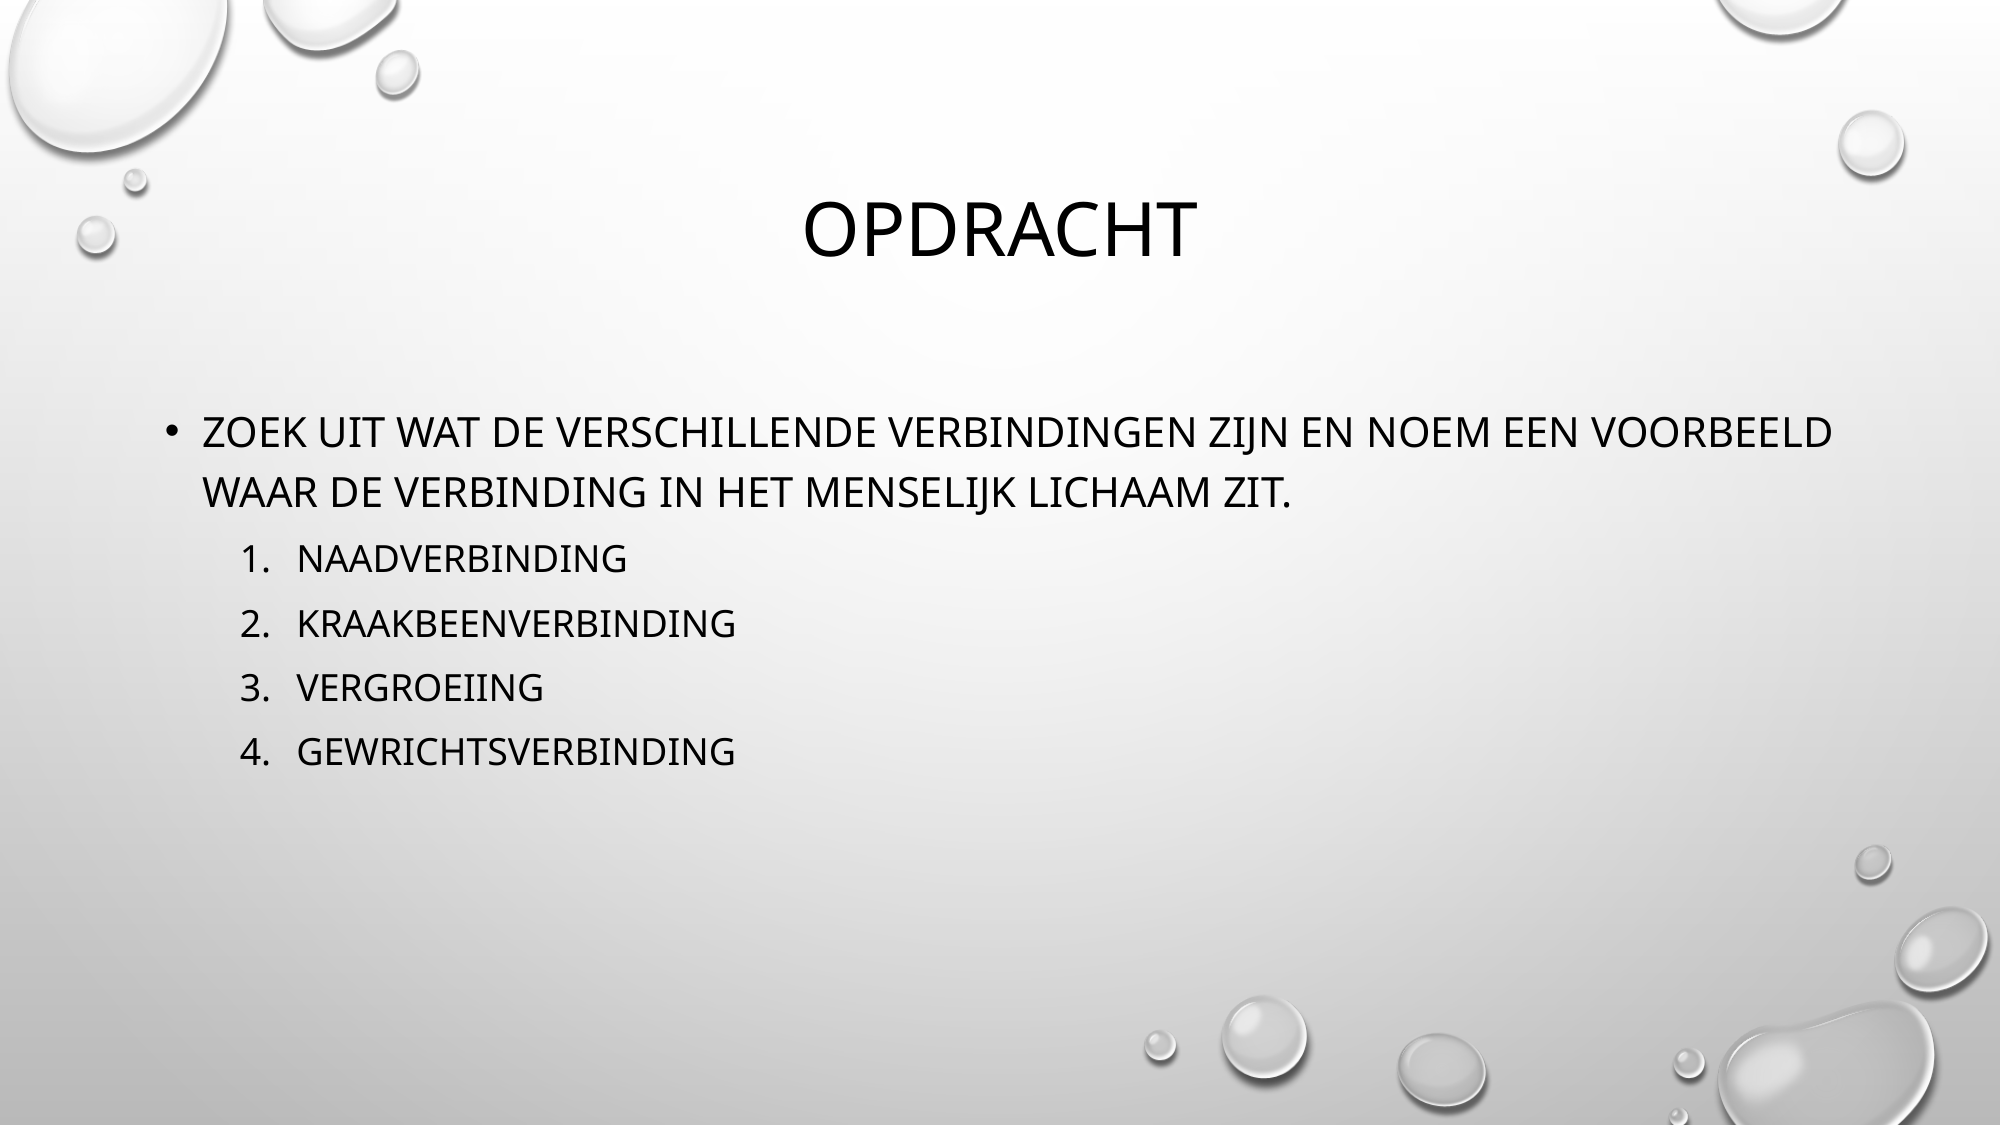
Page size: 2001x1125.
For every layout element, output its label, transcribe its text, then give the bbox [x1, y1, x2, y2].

picture [0, 0, 2000, 1125]
title opdracht [149, 101, 1851, 364]
list Zoek uit wat de verschillende verbindingen zijn en noem een voorbeeld waar de verbinding in het menselijk lichaam zit. Naadverbinding Kraakbeenverbinding Vergroeiing gewrichtsverbinding [149, 388, 1850, 950]
